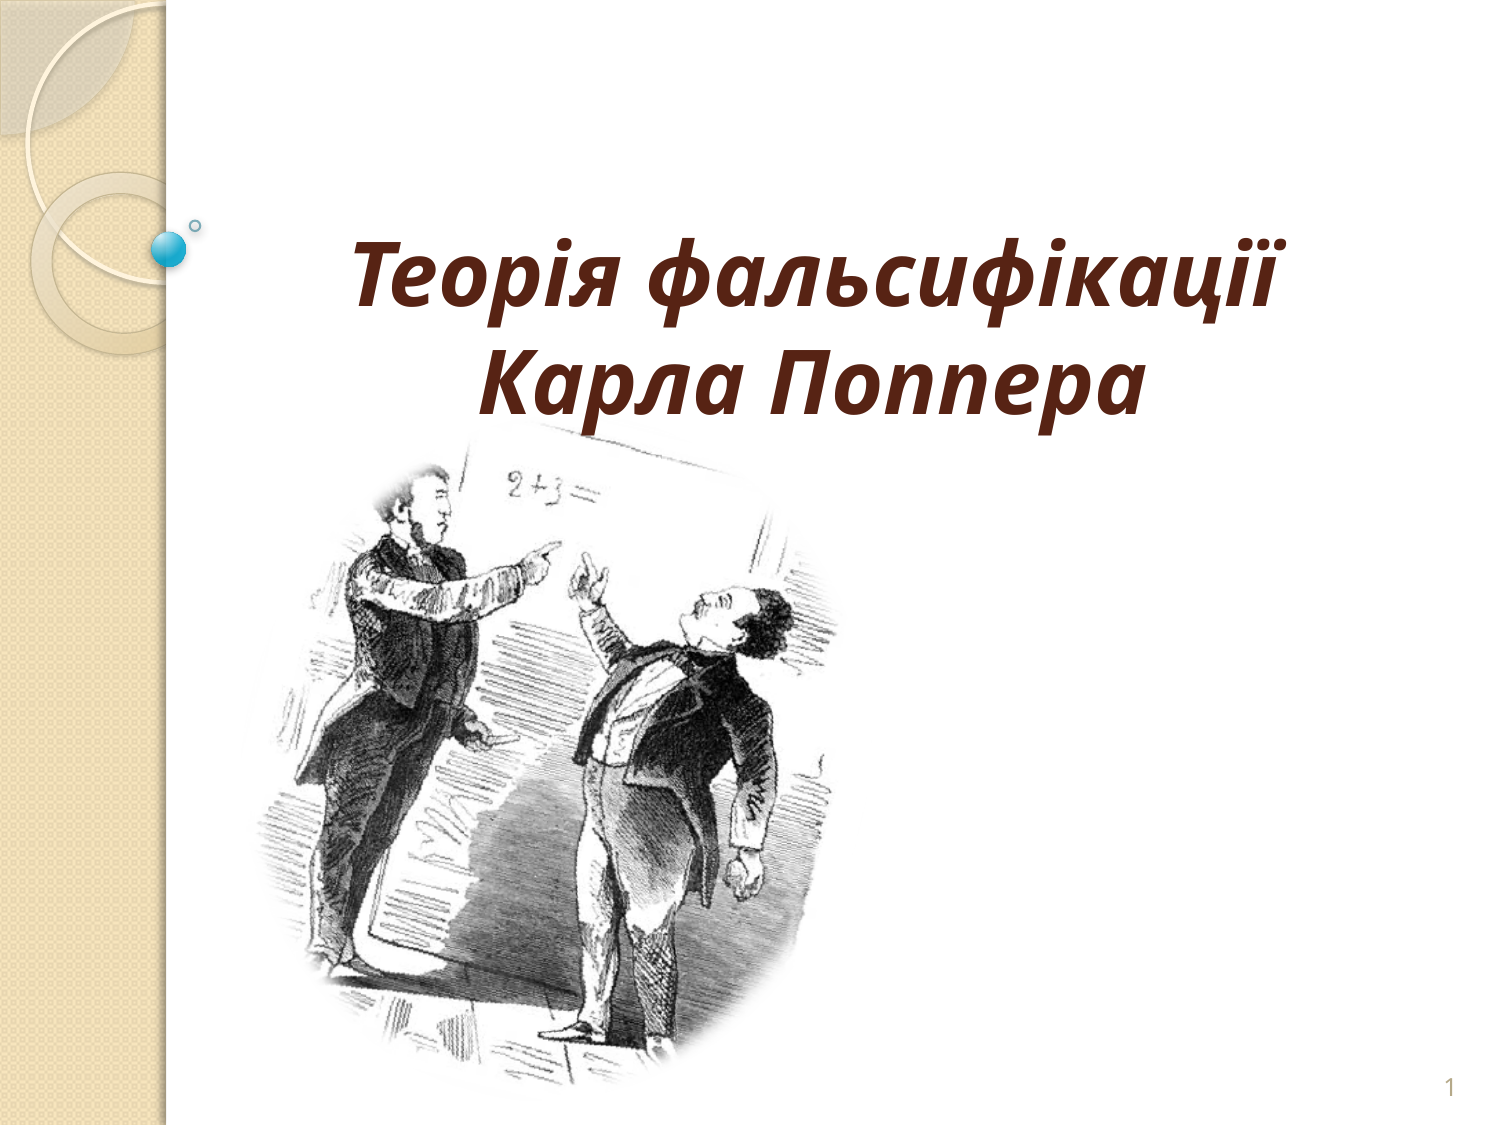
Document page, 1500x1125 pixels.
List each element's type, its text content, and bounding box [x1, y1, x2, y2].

slide_number 1 [1413, 1034, 1488, 1113]
title Теорія фальсифікації Карла Поппера [214, 124, 1412, 440]
picture [241, 410, 870, 1104]
